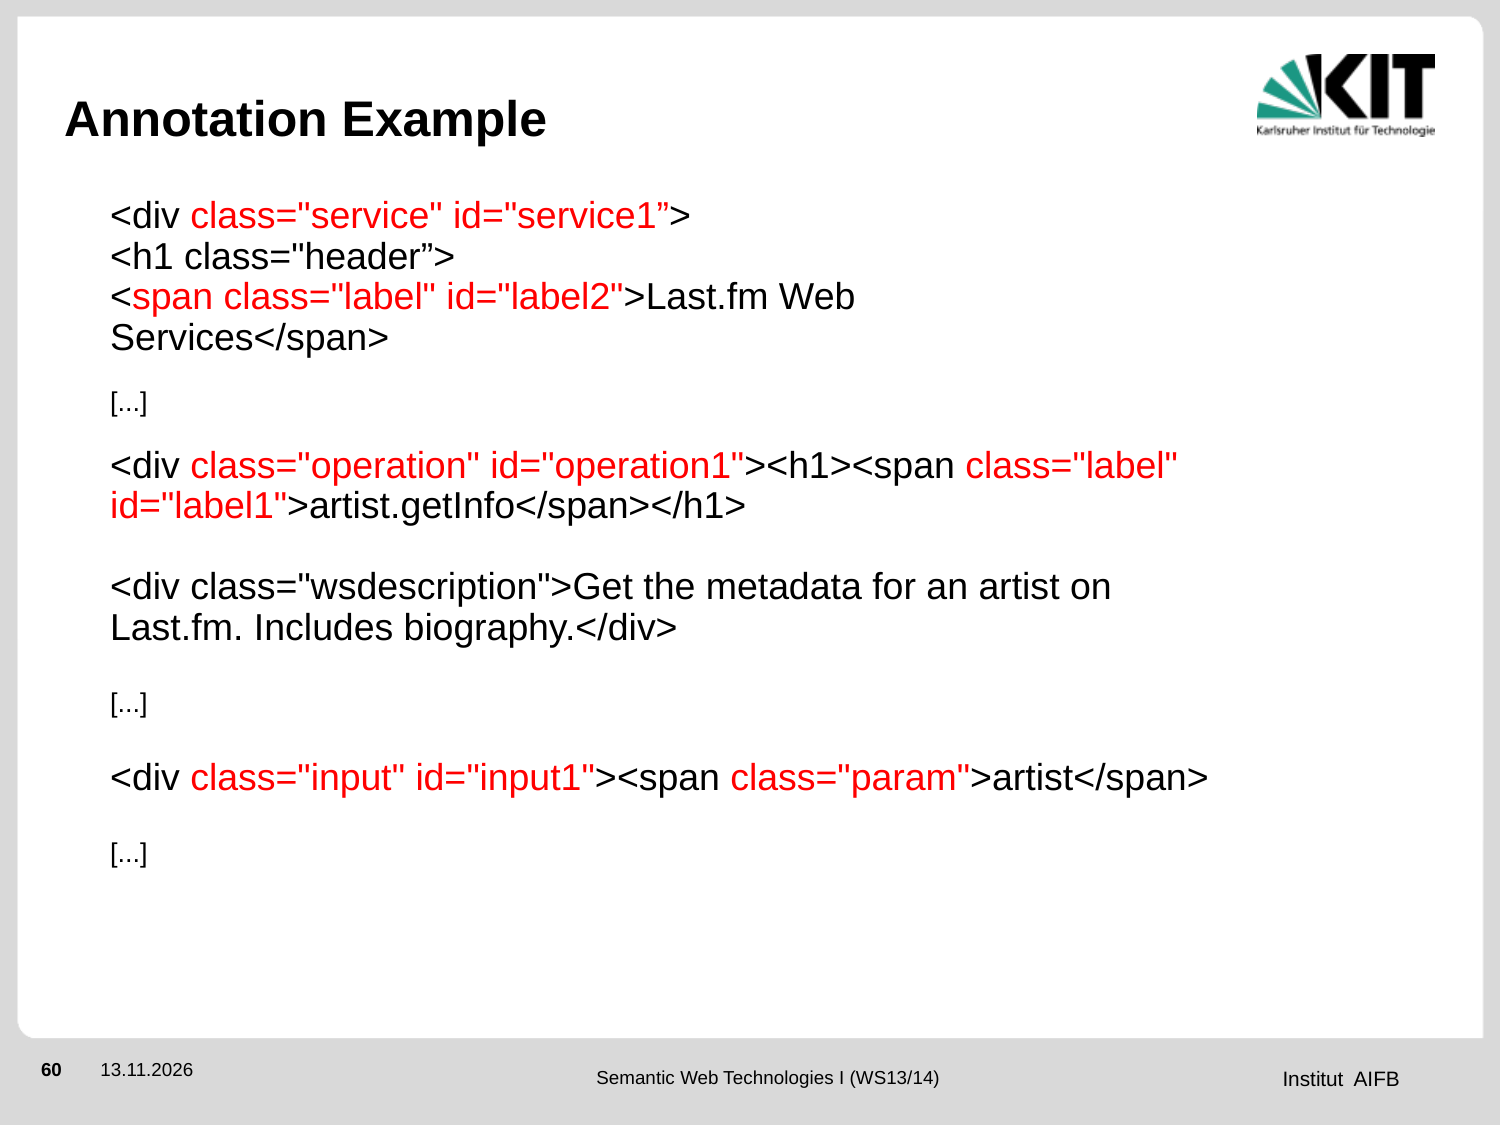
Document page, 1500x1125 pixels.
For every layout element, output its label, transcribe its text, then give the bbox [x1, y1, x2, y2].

picture [0, 0, 1500, 1125]
list <div class="service" id="service1”> <h1 class="header”> <span class="label" id="label2">Last.fm Web Services</span> [...] <div class="operation" id="operation1"><h1><span class="label" id="label1">artist.getInfo</span></h1> <div class="wsdescription">Get the metadata for an artist on Last.fm. Includes biography.</div> [...] <div class="input" id="input1"><span class="param">artist</span> [...] [64, 196, 1436, 1000]
title Annotation Example [64, 54, 1198, 147]
